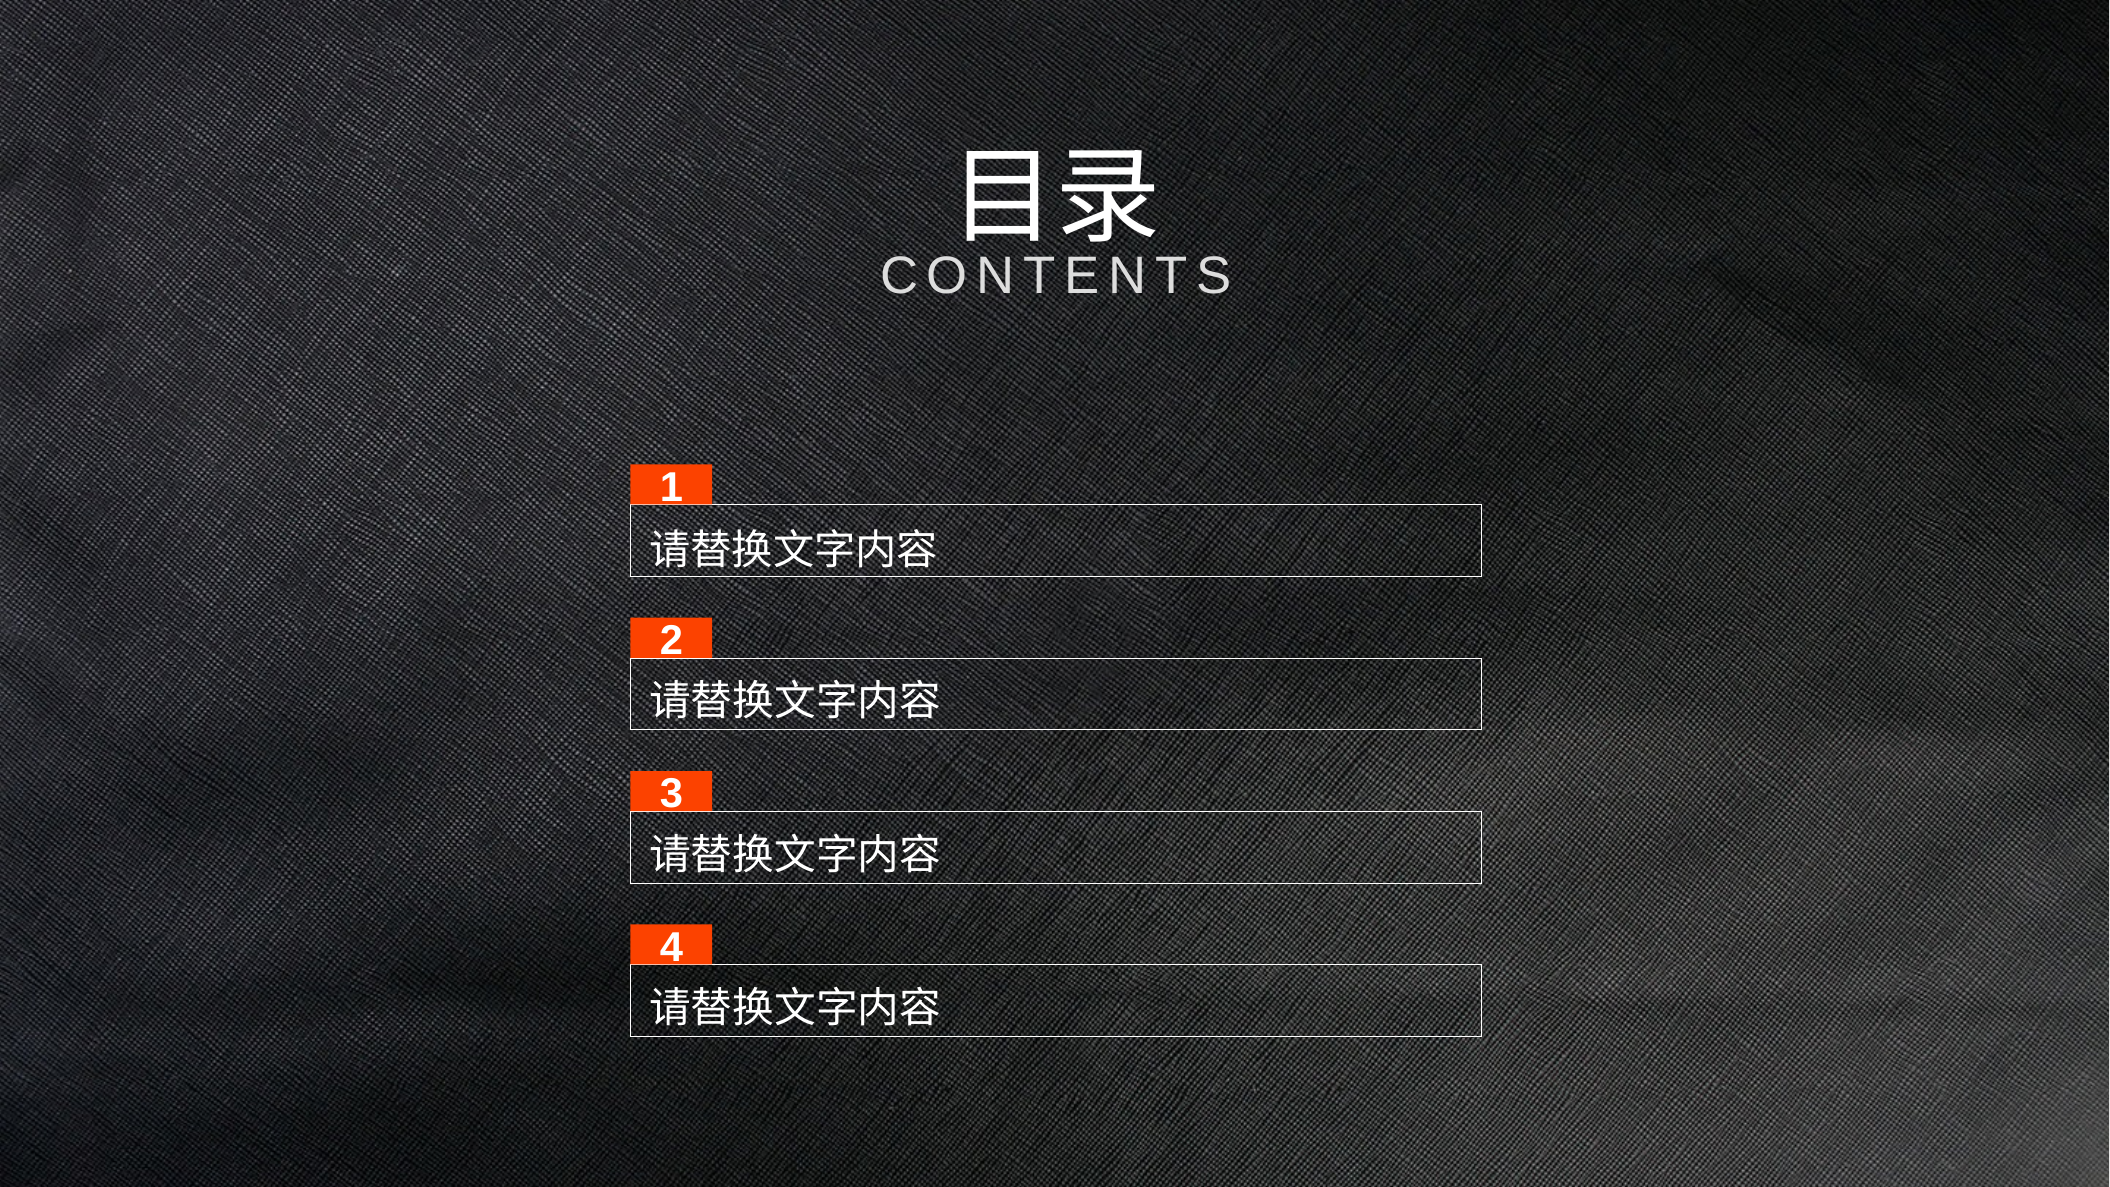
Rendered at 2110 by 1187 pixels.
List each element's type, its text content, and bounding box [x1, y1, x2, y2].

text_box 请替换文字内容 [630, 811, 1482, 884]
text_box 2 [629, 617, 713, 659]
text_box 请替换文字内容 [630, 964, 1482, 1037]
text_box 目录 [872, 135, 1240, 233]
text_box 1 [629, 463, 713, 505]
text_box 请替换文字内容 [630, 658, 1482, 730]
text_box 4 [629, 923, 713, 966]
text_box [0, 0, 2110, 1187]
text_box 3 [629, 770, 713, 812]
text_box 请替换文字内容 [630, 504, 1482, 577]
text_box CONTENTS [830, 233, 1283, 312]
